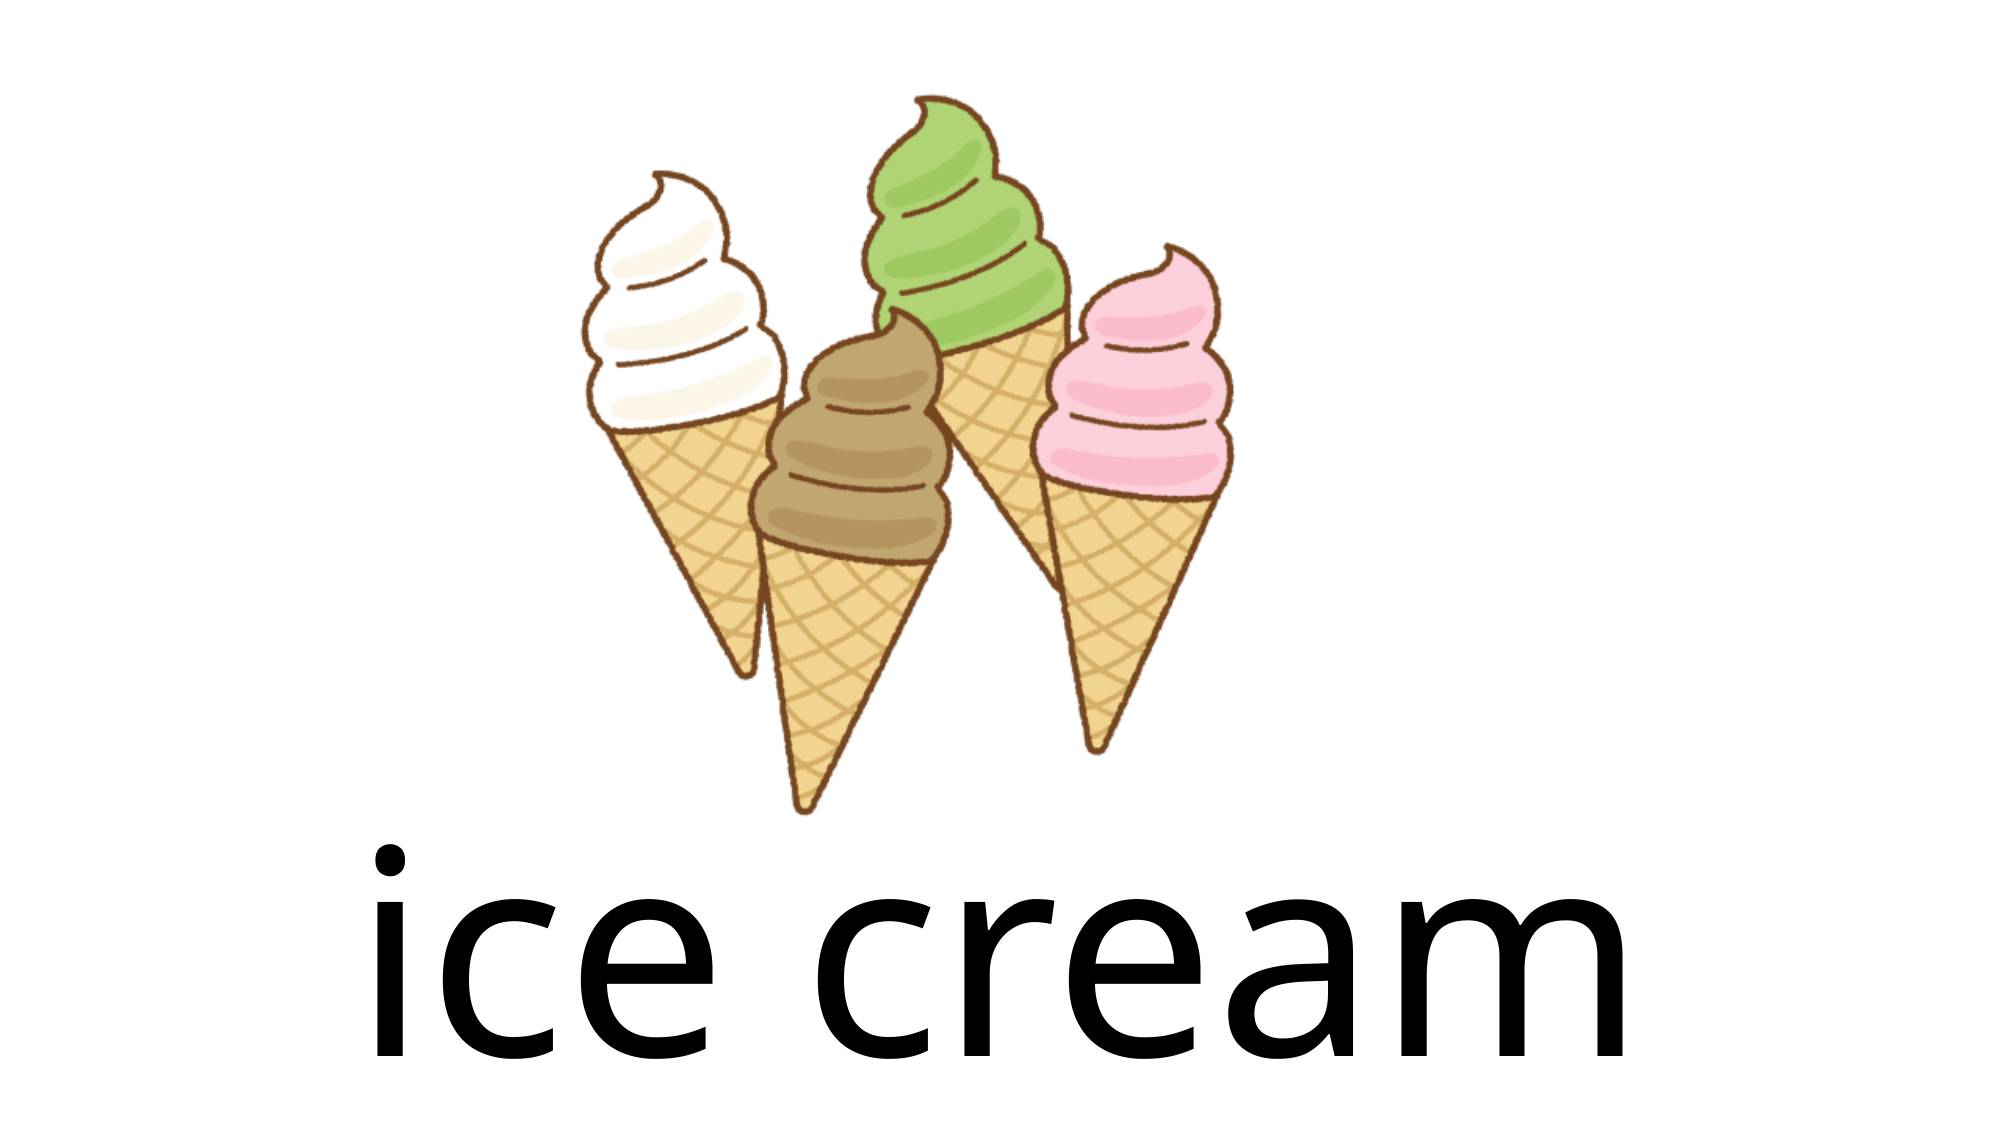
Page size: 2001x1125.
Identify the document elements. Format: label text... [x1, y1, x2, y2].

picture [501, 49, 1315, 862]
text_box ice cream [338, 761, 1662, 1122]
